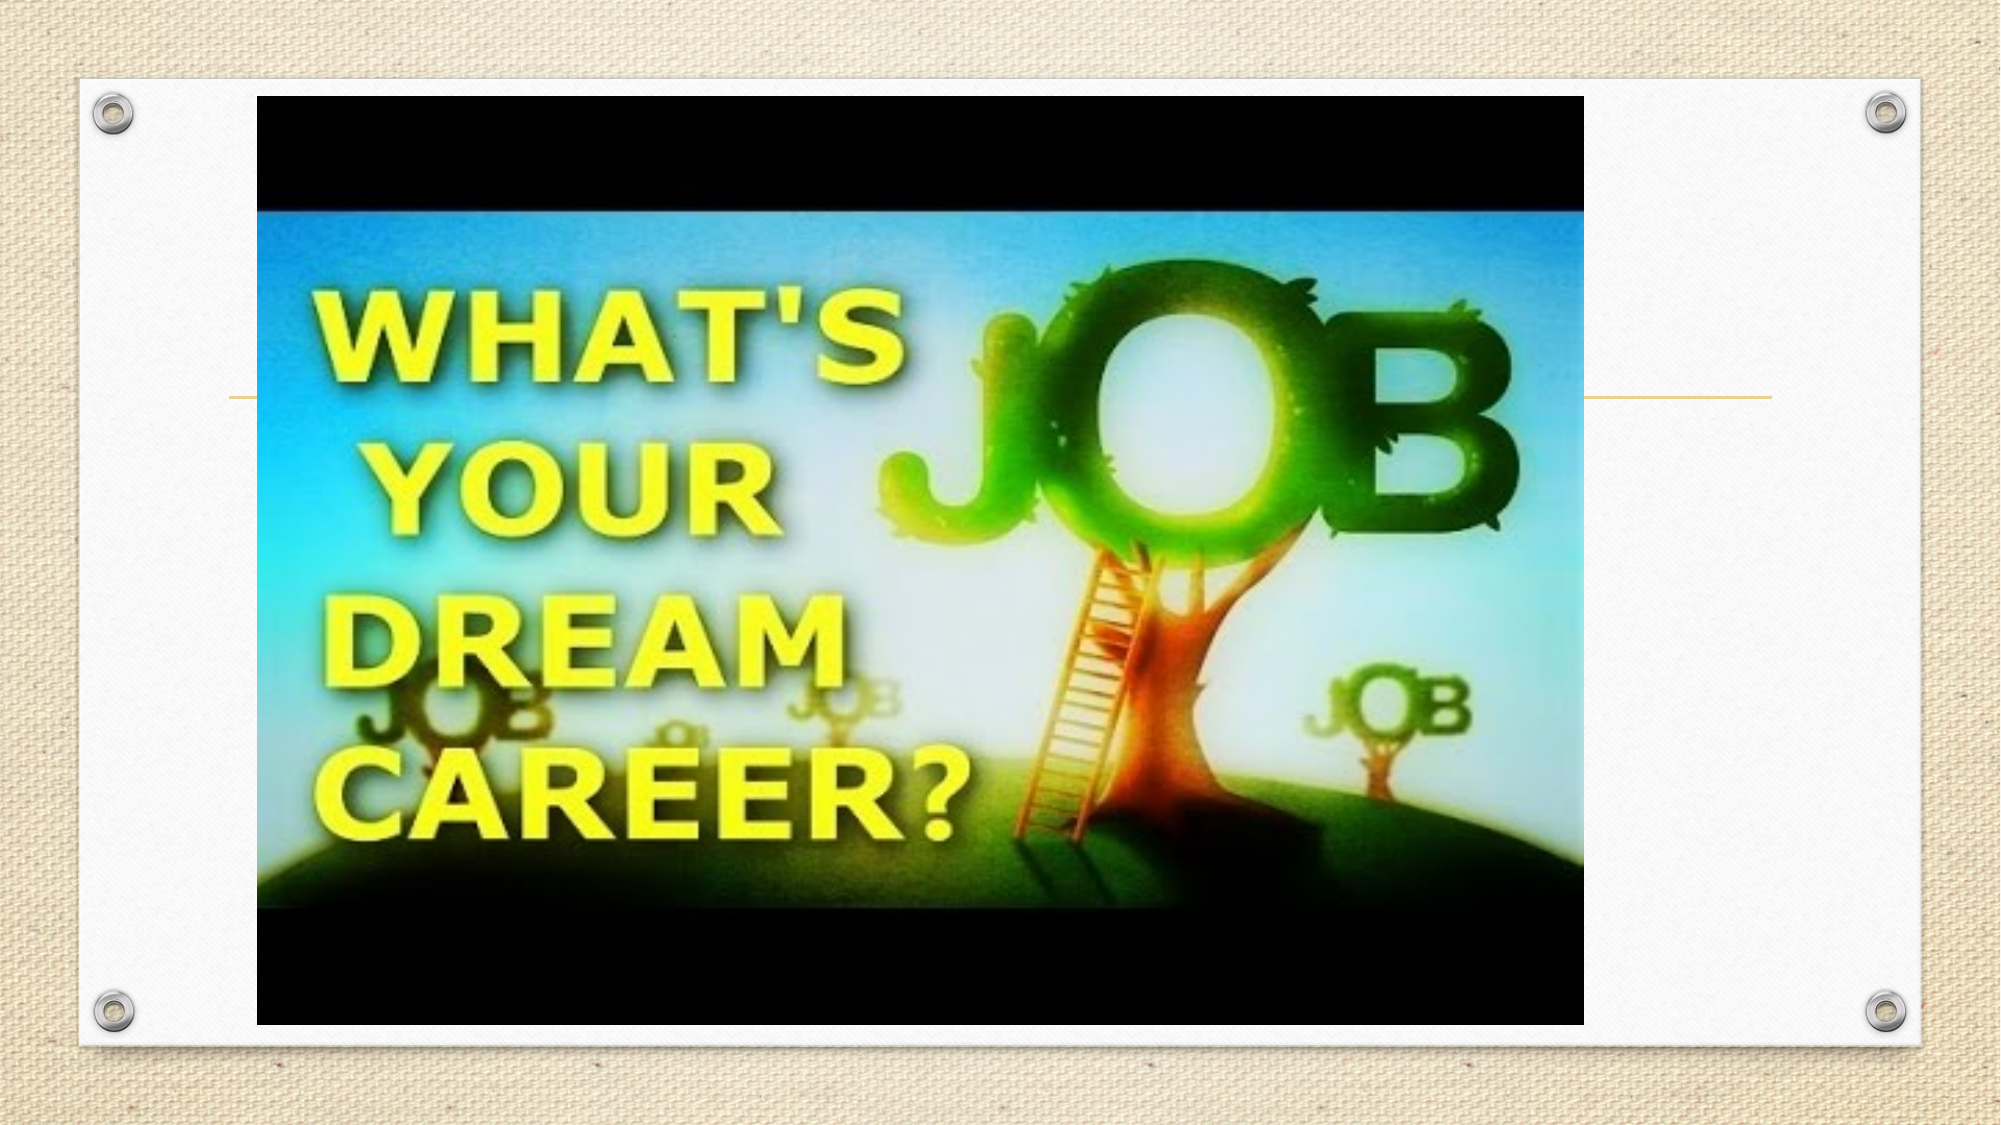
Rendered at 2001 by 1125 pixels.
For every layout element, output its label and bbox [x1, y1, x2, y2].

list [256, 96, 1584, 1025]
picture [0, 0, 2001, 1125]
